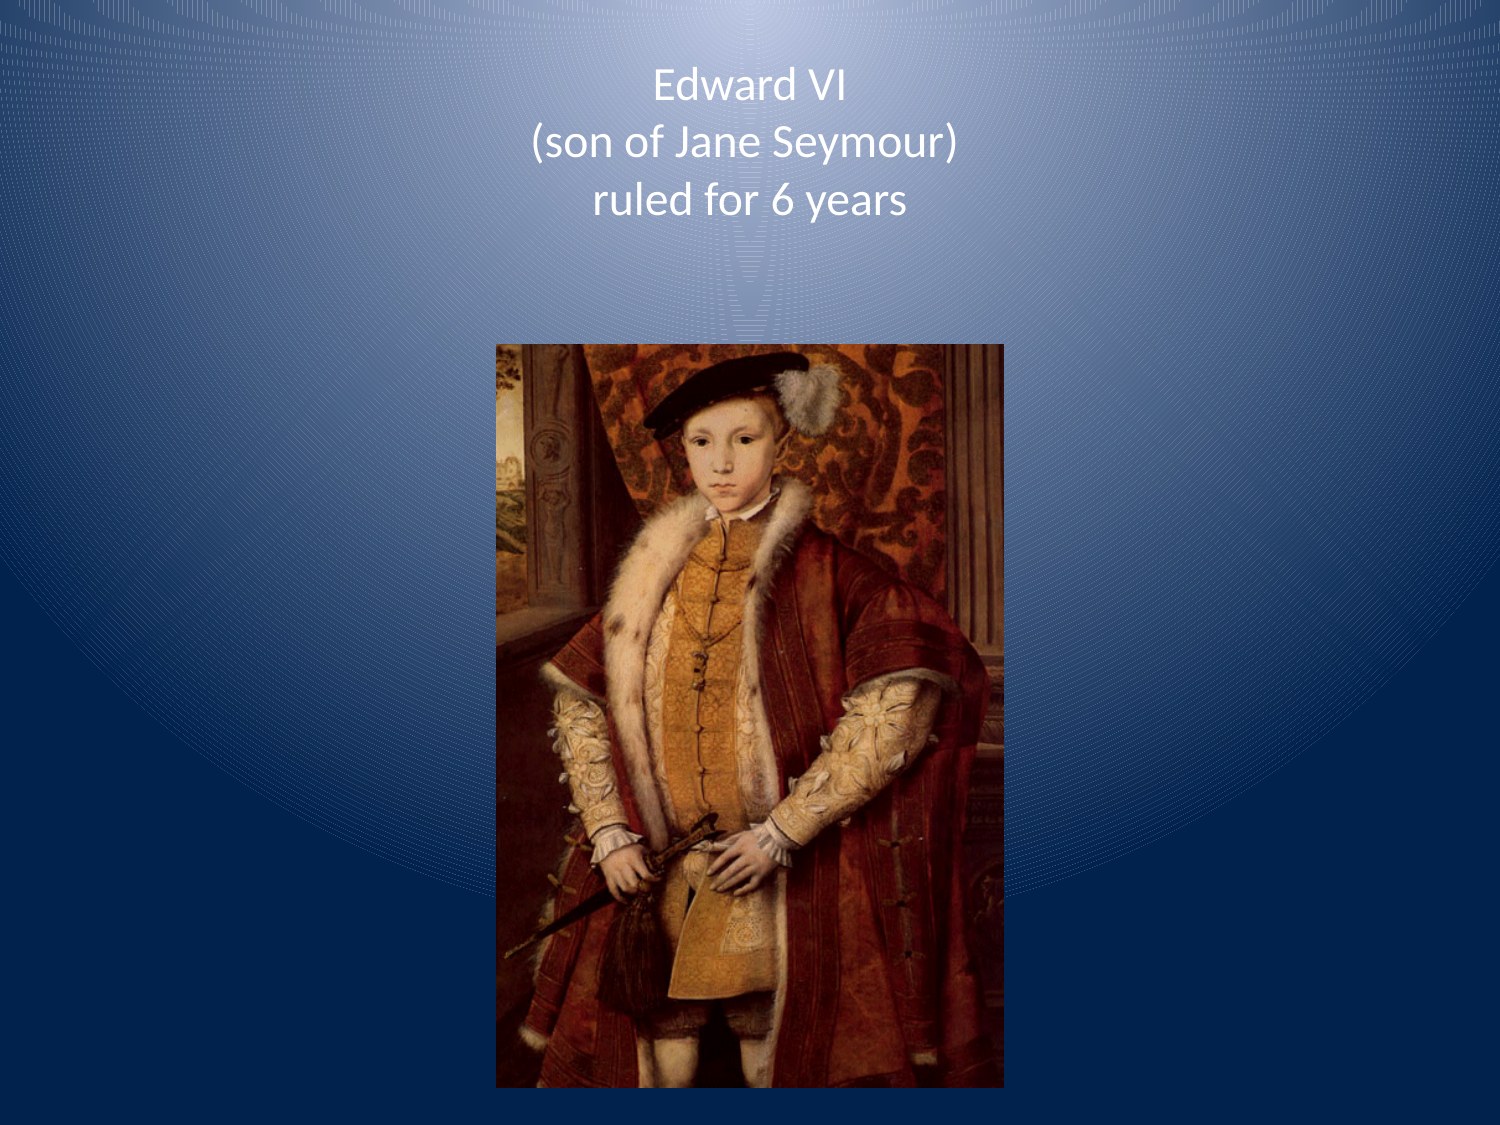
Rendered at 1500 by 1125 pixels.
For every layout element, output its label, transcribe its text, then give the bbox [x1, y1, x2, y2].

title Edward VI (son of Jane Seymour) ruled for 6 years [75, 45, 1425, 233]
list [496, 344, 1004, 1088]
